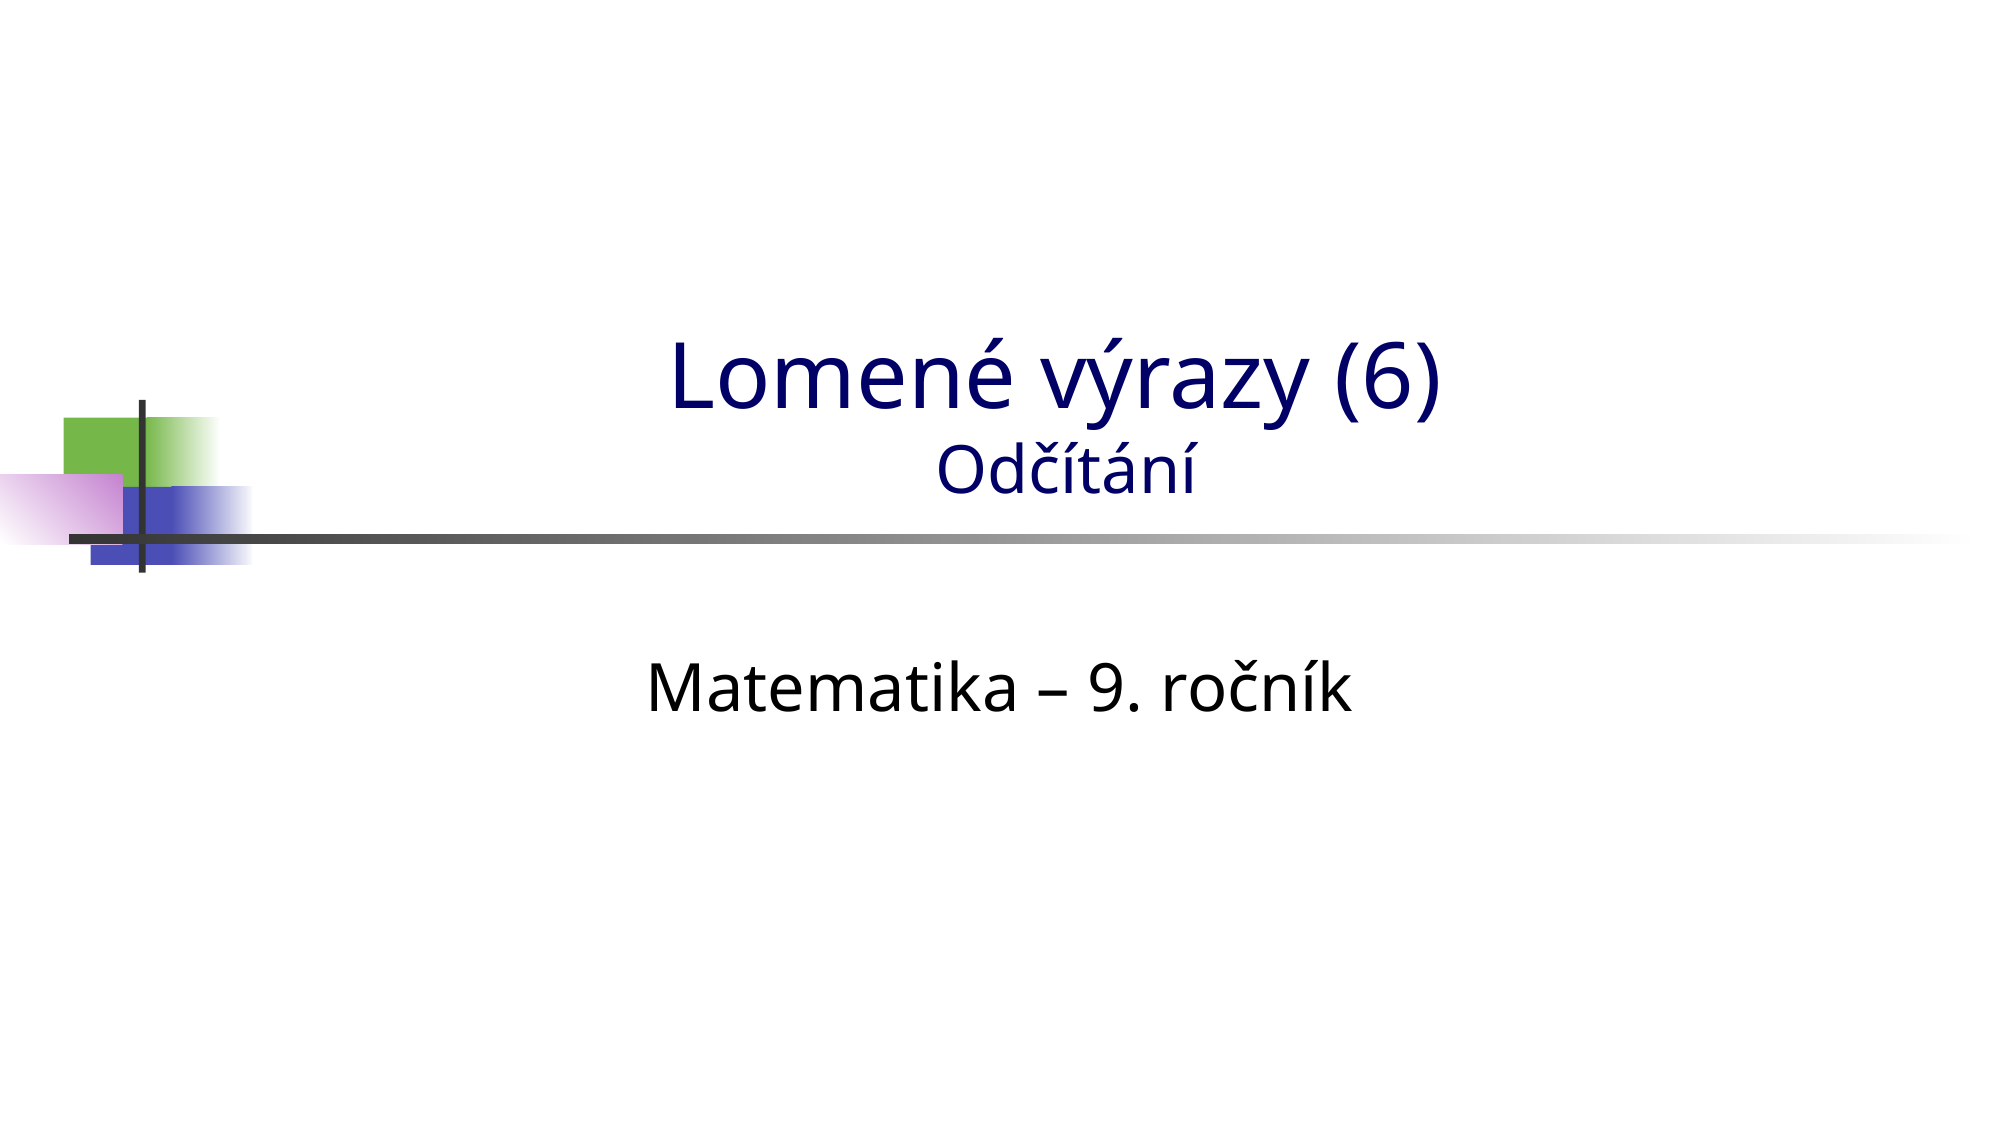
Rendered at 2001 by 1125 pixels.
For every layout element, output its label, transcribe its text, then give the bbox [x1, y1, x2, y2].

subtitle Matematika – 9. ročník [299, 637, 1701, 926]
title Lomené výrazy (6) Odčítání [216, 274, 1917, 516]
